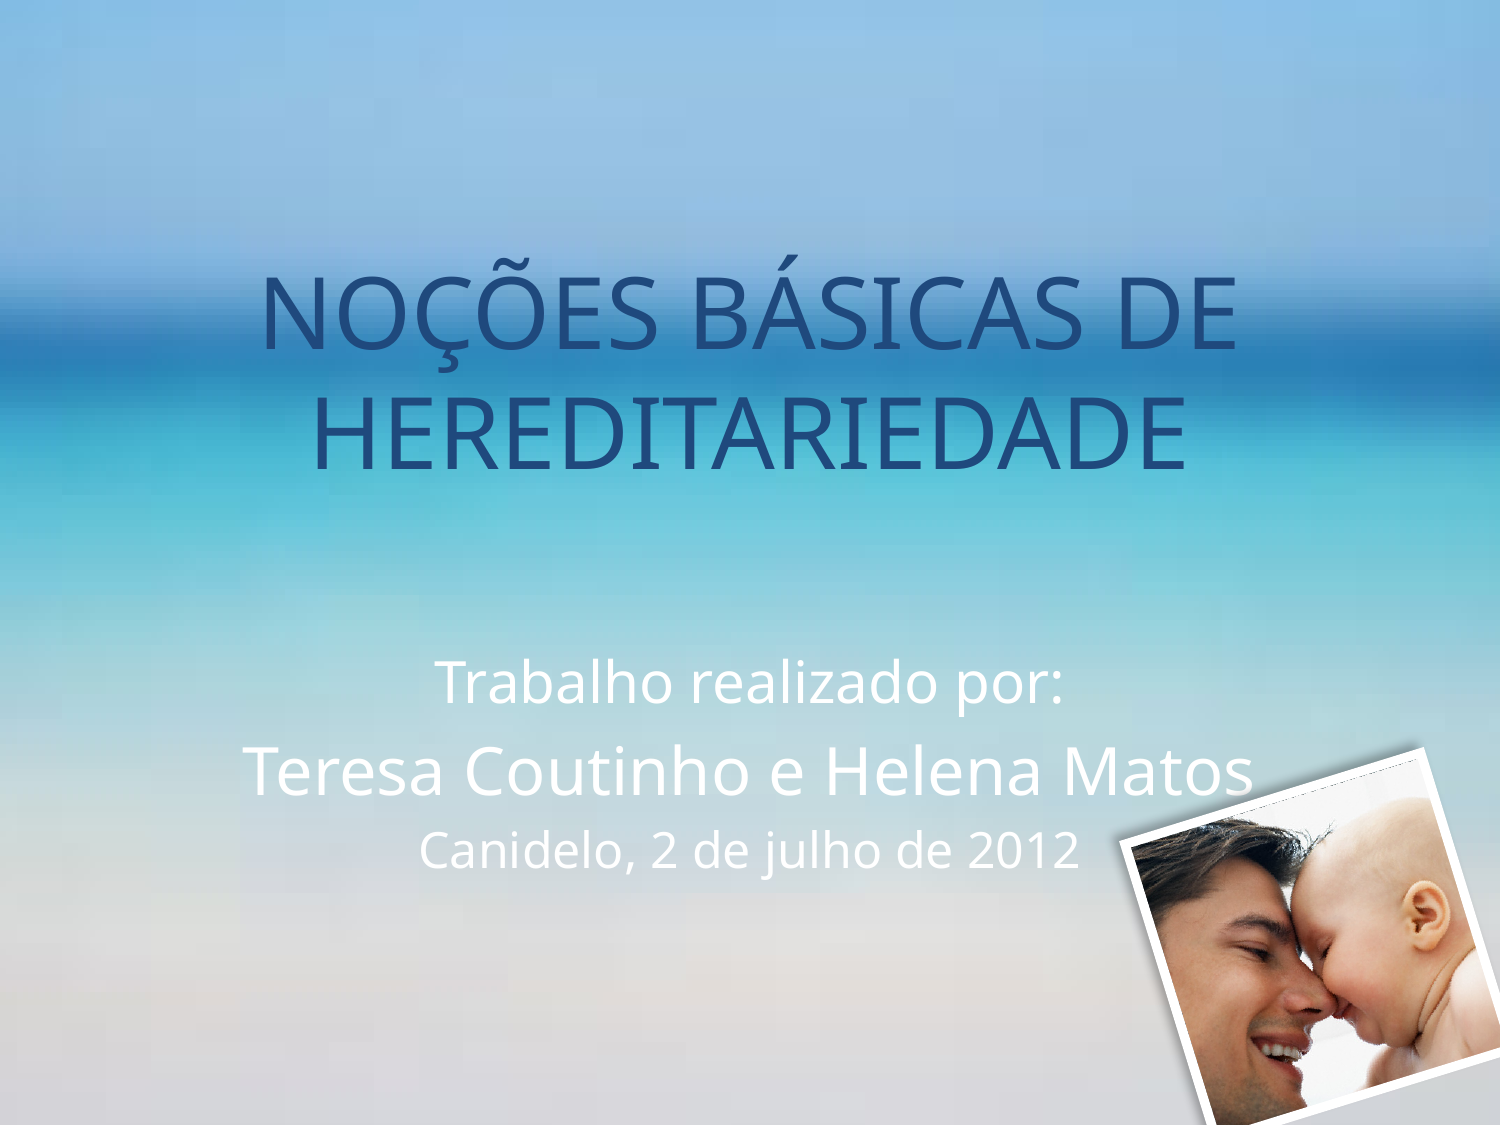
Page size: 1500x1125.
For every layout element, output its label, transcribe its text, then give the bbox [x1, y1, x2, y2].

picture [0, 0, 1500, 1125]
subtitle Trabalho realizado por: Teresa Coutinho e Helena Matos Canidelo, 2 de julho de 2012 [225, 637, 1275, 925]
title NOÇÕES BÁSICAS DE HEREDITARIEDADE [112, 149, 1388, 591]
